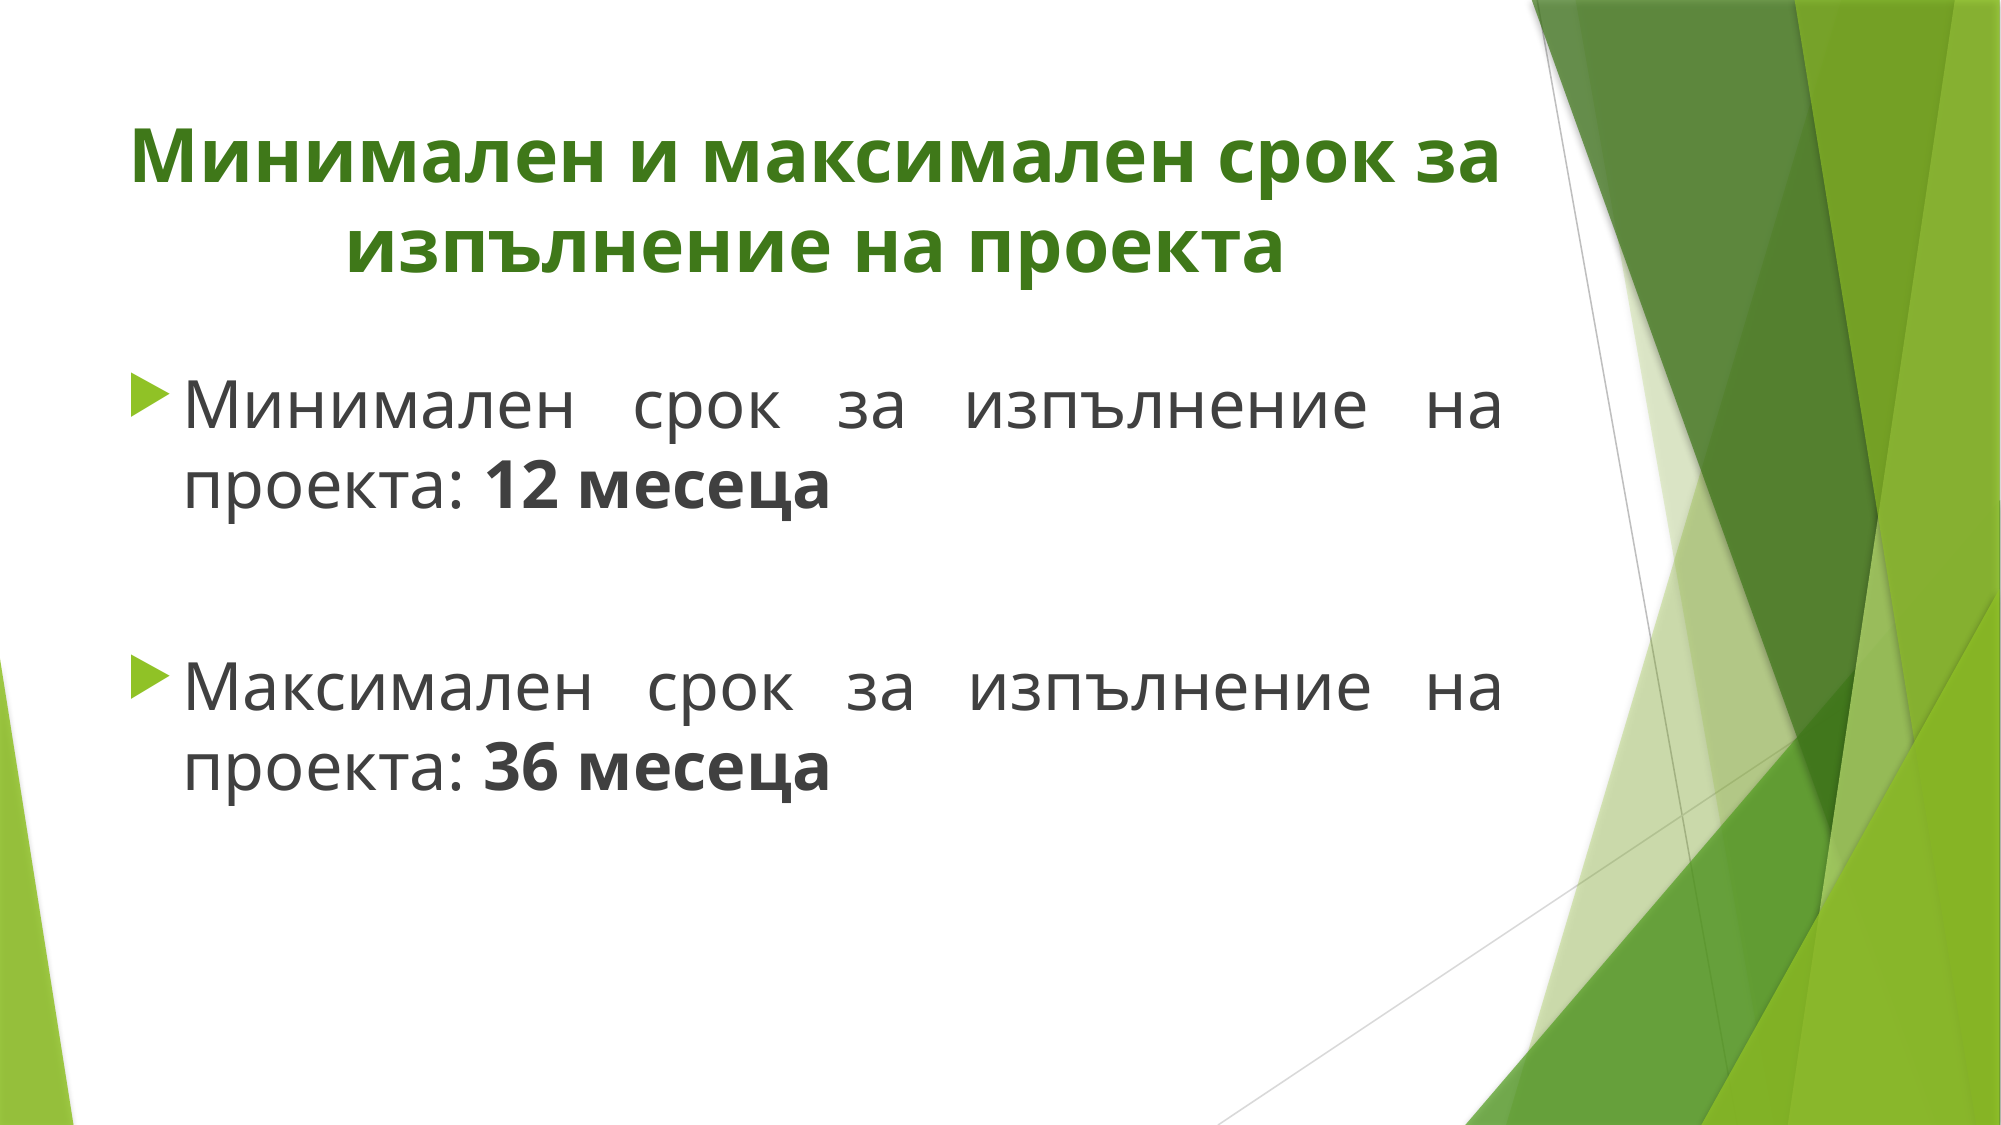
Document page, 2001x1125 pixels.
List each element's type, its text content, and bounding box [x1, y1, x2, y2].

title Минимален и максимален срок за изпълнение на проекта [111, 99, 1522, 317]
list Минимален срок за изпълнение на проекта: 12 месеца Максимален срок за изпълнение на проекта: 36 месеца [111, 354, 1522, 992]
